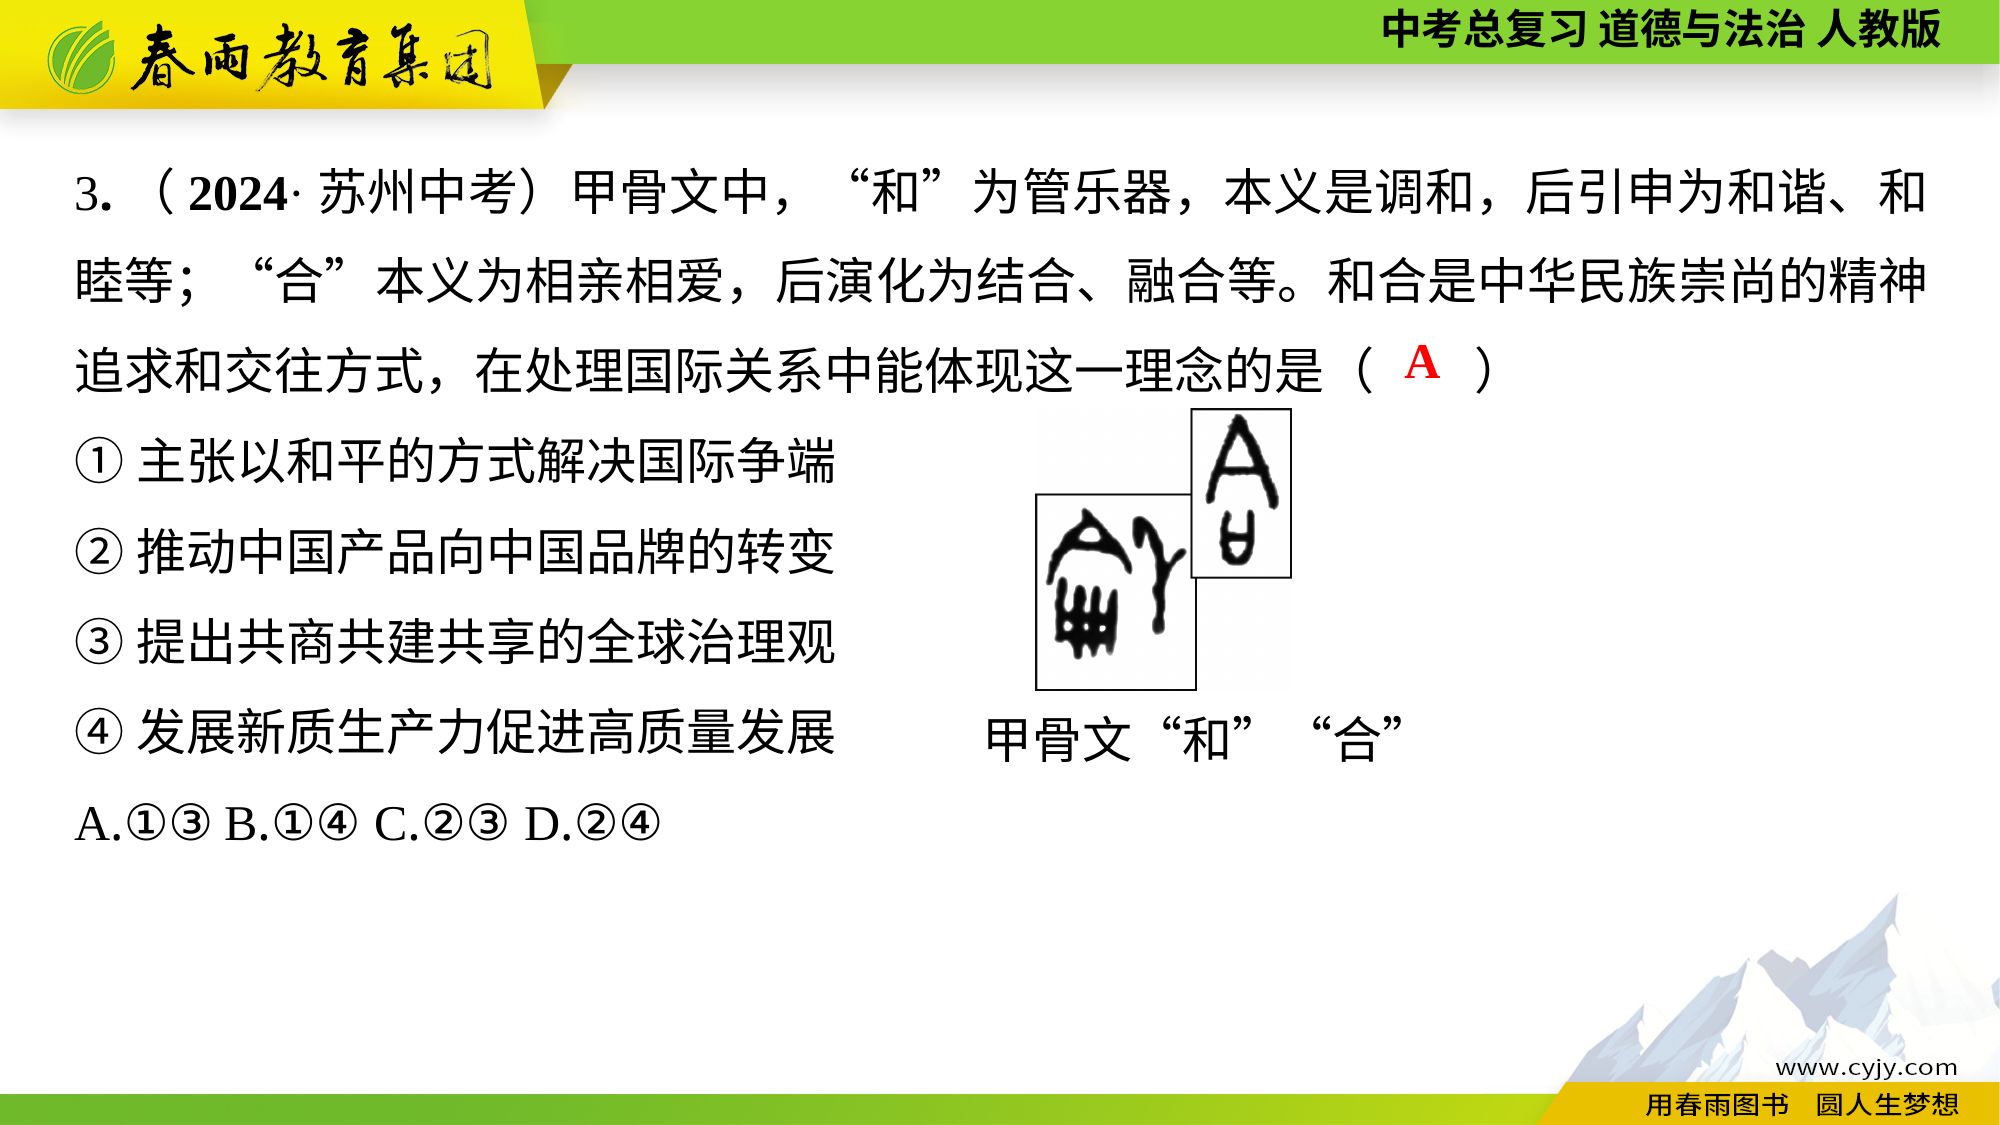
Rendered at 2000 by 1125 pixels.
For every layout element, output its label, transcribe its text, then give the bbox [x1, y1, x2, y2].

picture [0, 0, 2000, 1125]
list 3.（2024·苏州中考）甲骨文中，“和”为管乐器，本义是调和，后引申为和谐、和睦等；“合”本义为相亲相爱，后演化为结合、融合等。和合是中华民族崇尚的精神追求和交往方式，在处理国际关系中能体现这一理念的是（ ） ①主张以和平的方式解决国际争端 ②推动中国产品向中国品牌的转变 ③提出共商共建共享的全球治理观 ④发展新质生产力促进高质量发展 A.①③ B.①④ C.②③ D.②④ [59, 122, 1944, 865]
text_box 甲骨文“和”“合” [968, 671, 1448, 777]
text_box A [1389, 321, 1456, 396]
